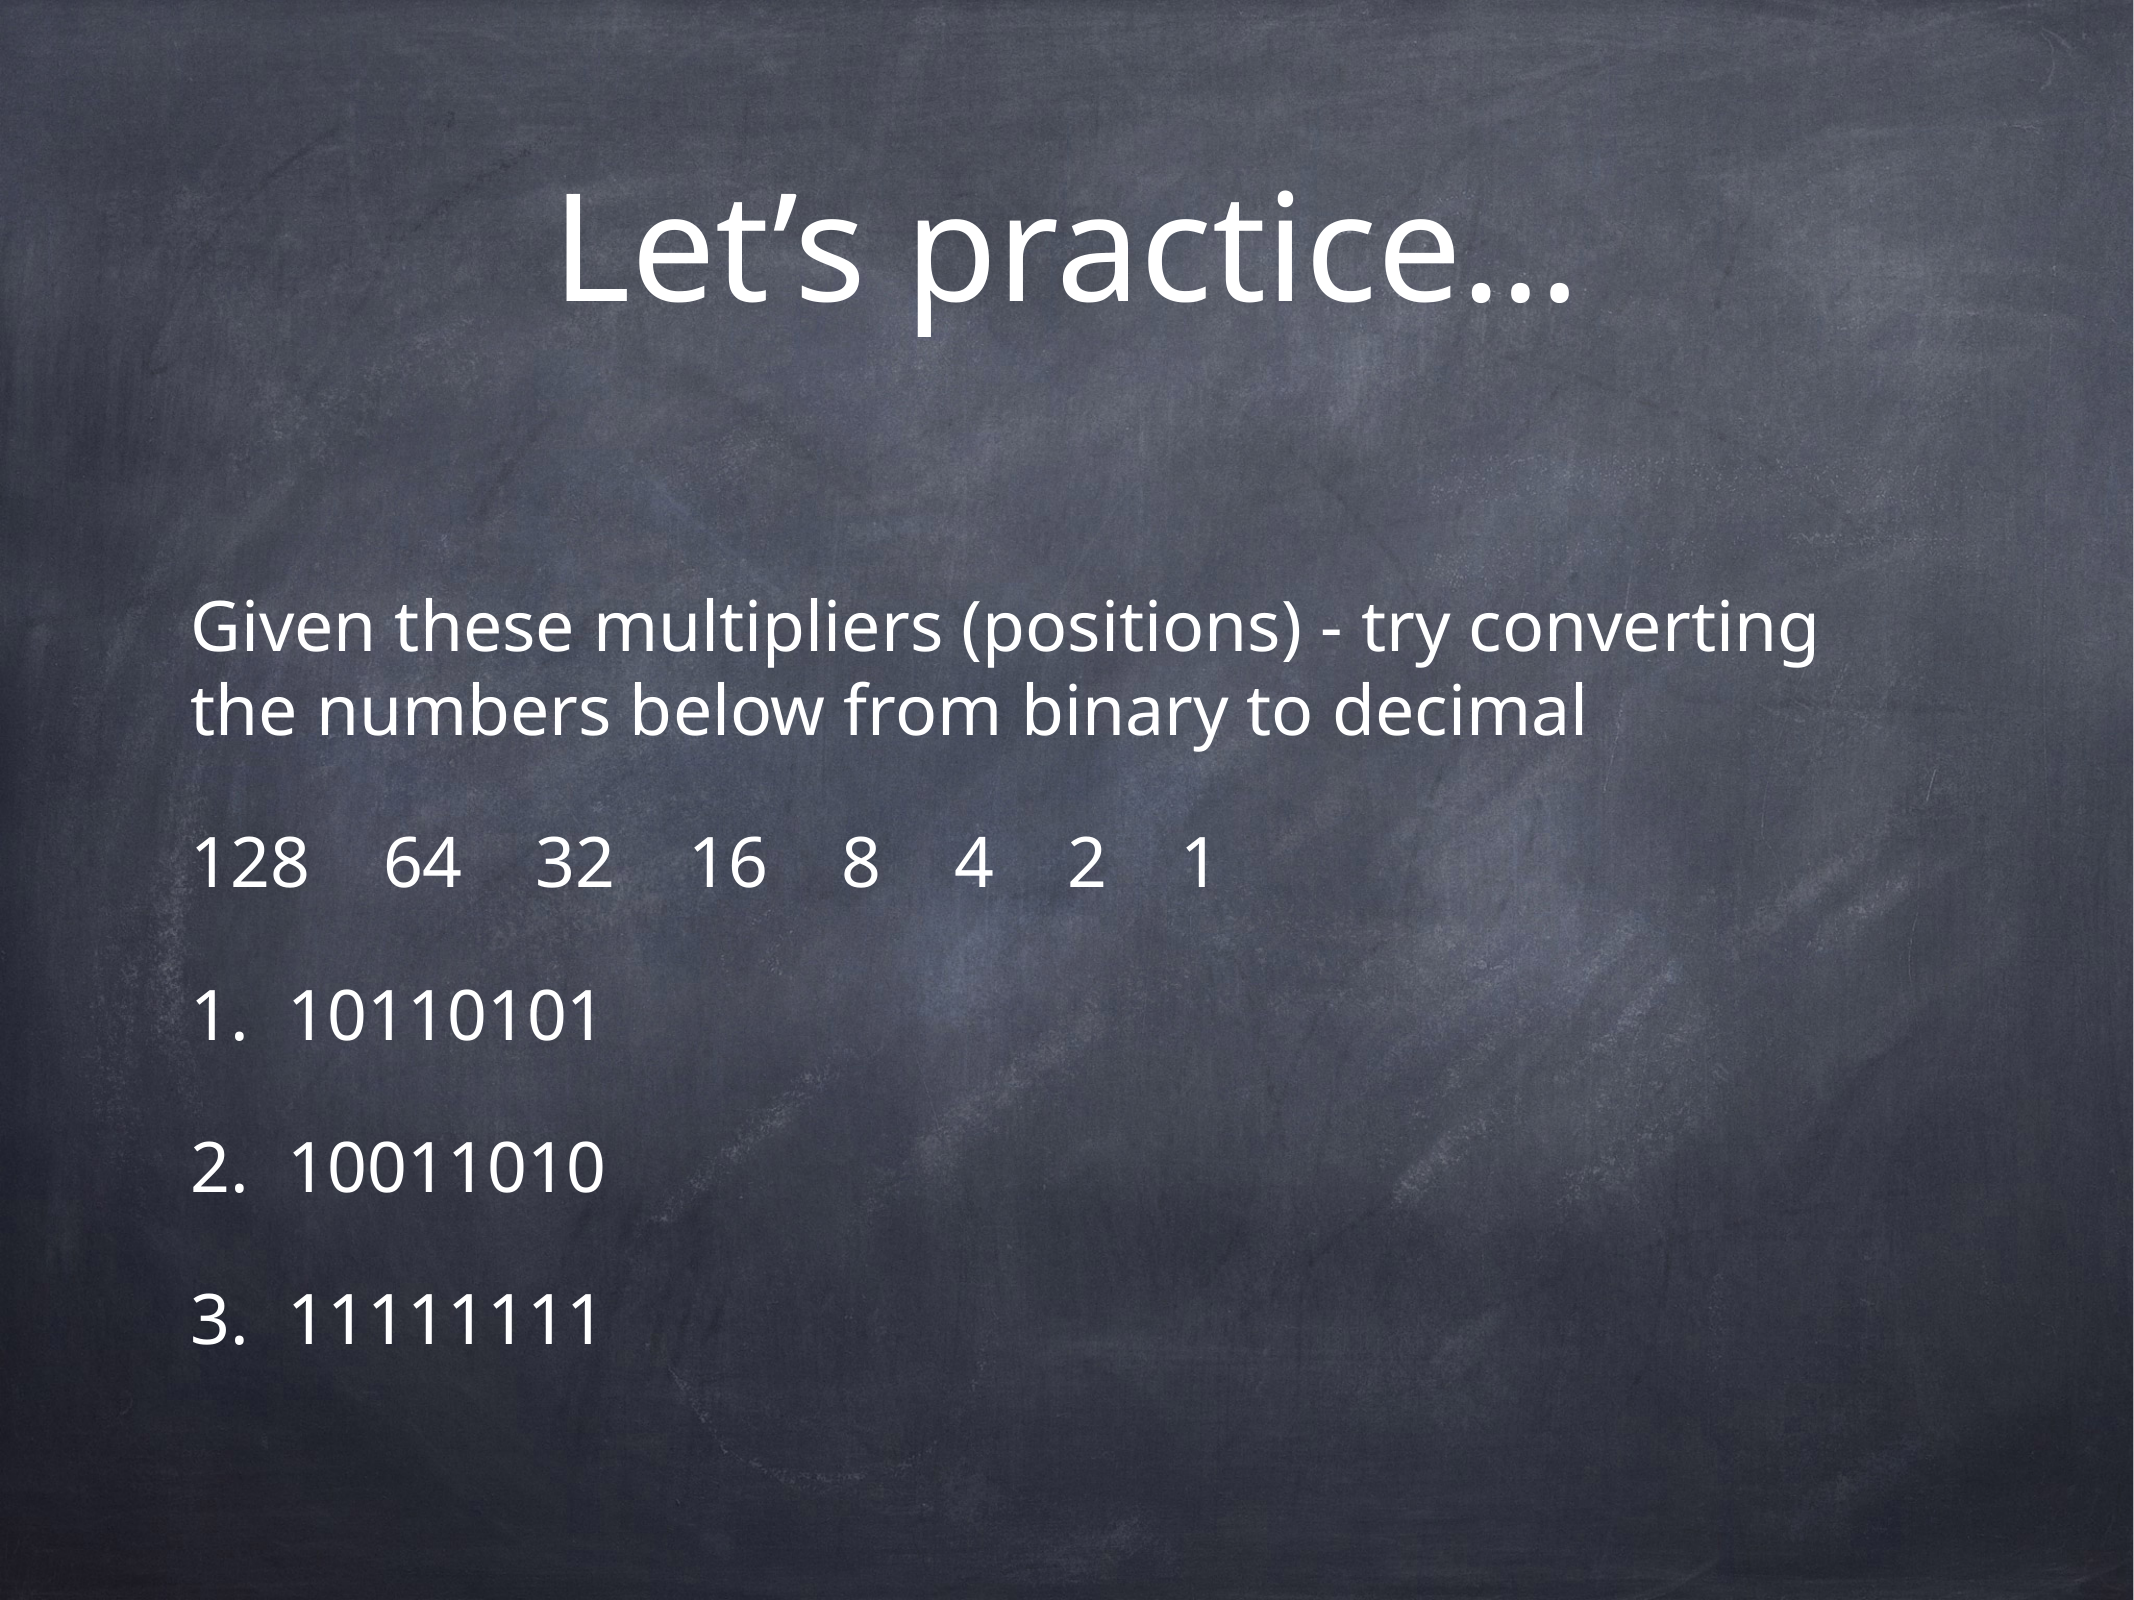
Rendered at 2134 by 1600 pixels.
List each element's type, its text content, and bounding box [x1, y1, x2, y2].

list Given these multipliers (positions) - try converting the numbers below from binary to decimal 128 64 32 16 8 4 2 1 10110101 10011010 11111111 [181, 453, 1952, 1487]
title Let’s practice… [207, 32, 1926, 451]
picture [0, 0, 2134, 1600]
